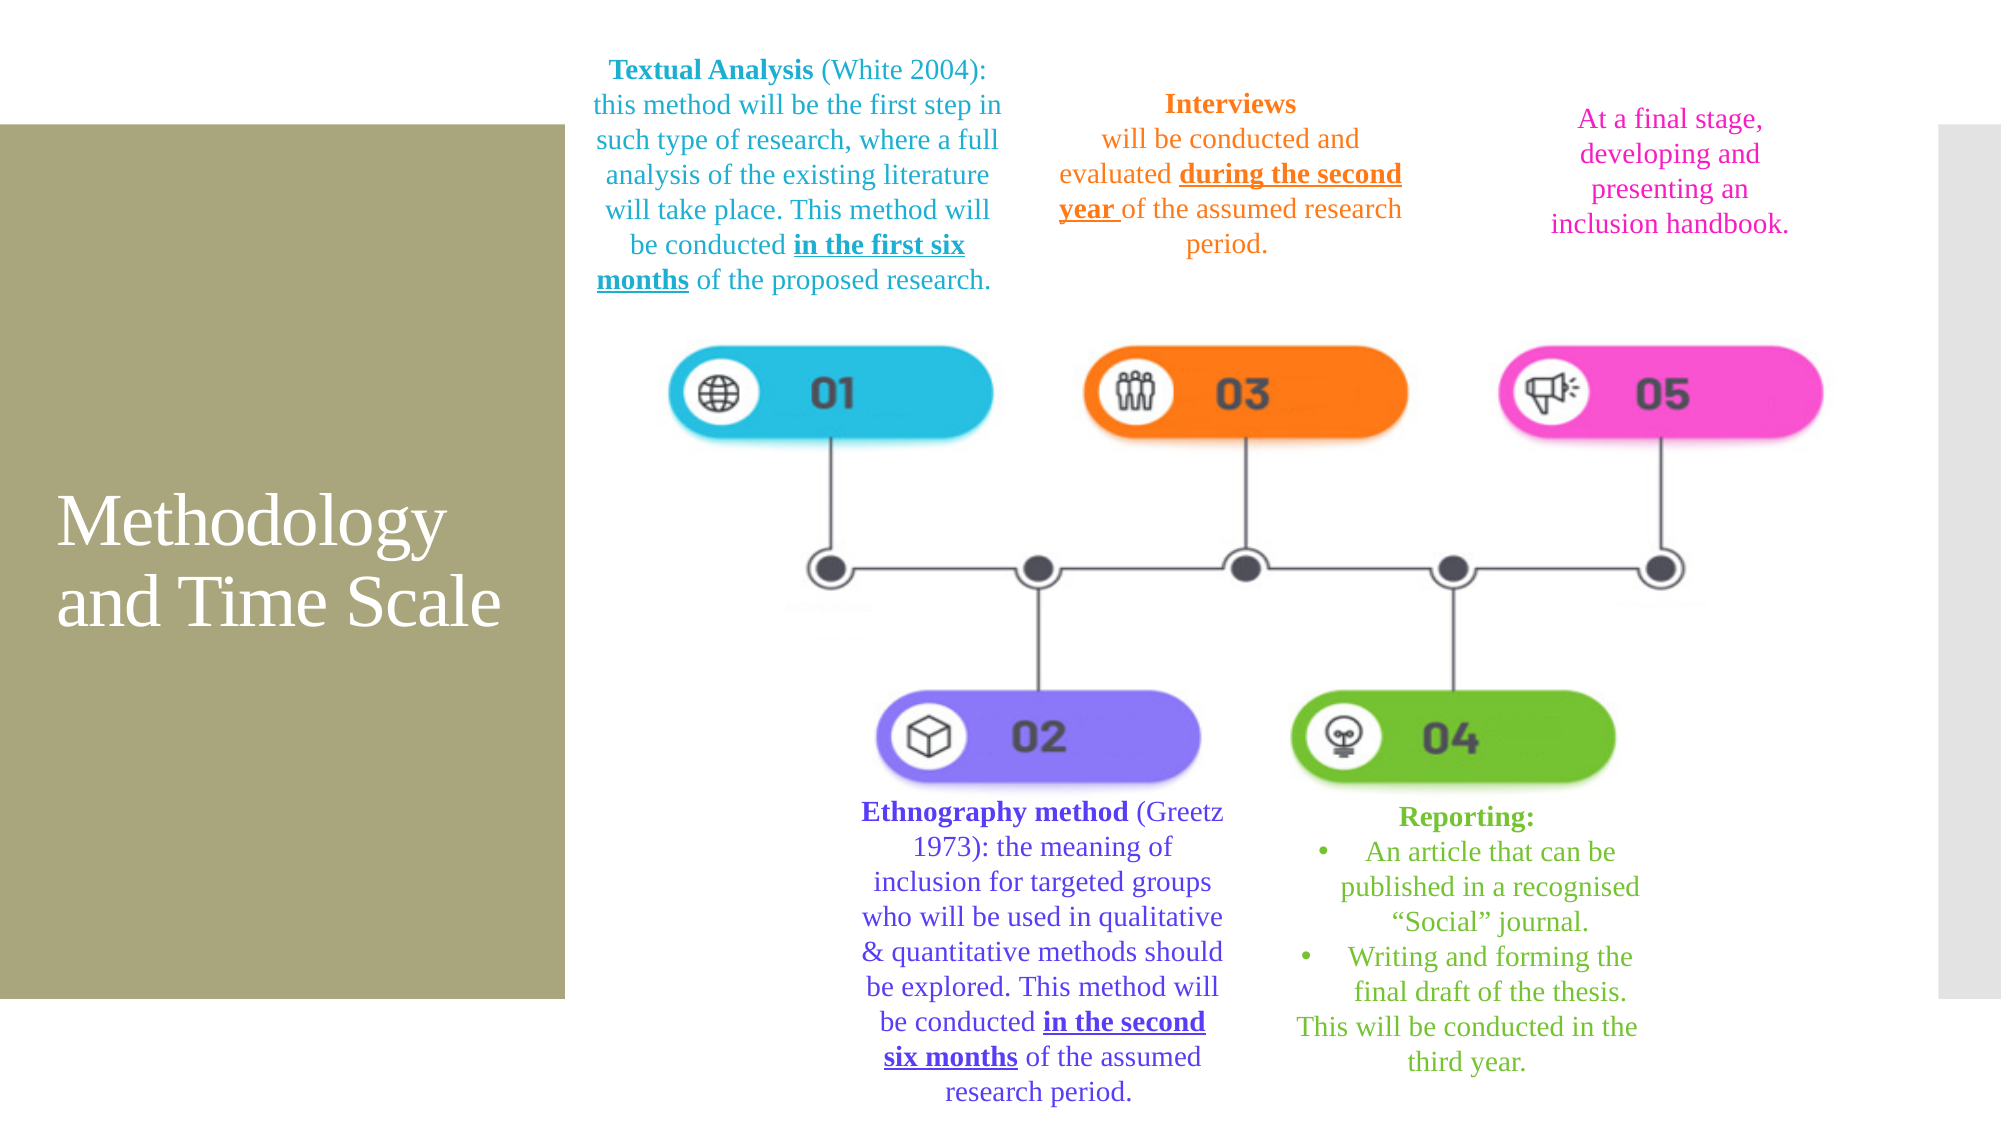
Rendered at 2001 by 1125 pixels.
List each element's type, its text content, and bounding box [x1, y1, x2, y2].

text_box Interviews will be conducted and evaluated during the second year of the assumed research period. [1042, 77, 1419, 312]
title Methodology and Time Scale [41, 184, 525, 940]
text_box Reporting: An article that can be published in a recognised “Social” journal. Writing and forming the final draft of the thesis. This will be conducted in the third year. [1263, 802, 1672, 1085]
text_box Ethnography method (Greetz 1973): the meaning of inclusion for targeted groups who will be used in qualitative & quantitative methods should be explored. This method will be conducted in the second six months of the assumed research period. [845, 802, 1241, 1115]
text_box Textual Analysis (White 2004): this method will be the first step in such type of research, where a full analysis of the existing literature will take place. This method will be conducted in the first six months of the proposed research. [578, 42, 1018, 303]
text_box At a final stage, developing and presenting an inclusion handbook. [1535, 92, 1805, 282]
picture [656, 326, 1835, 802]
